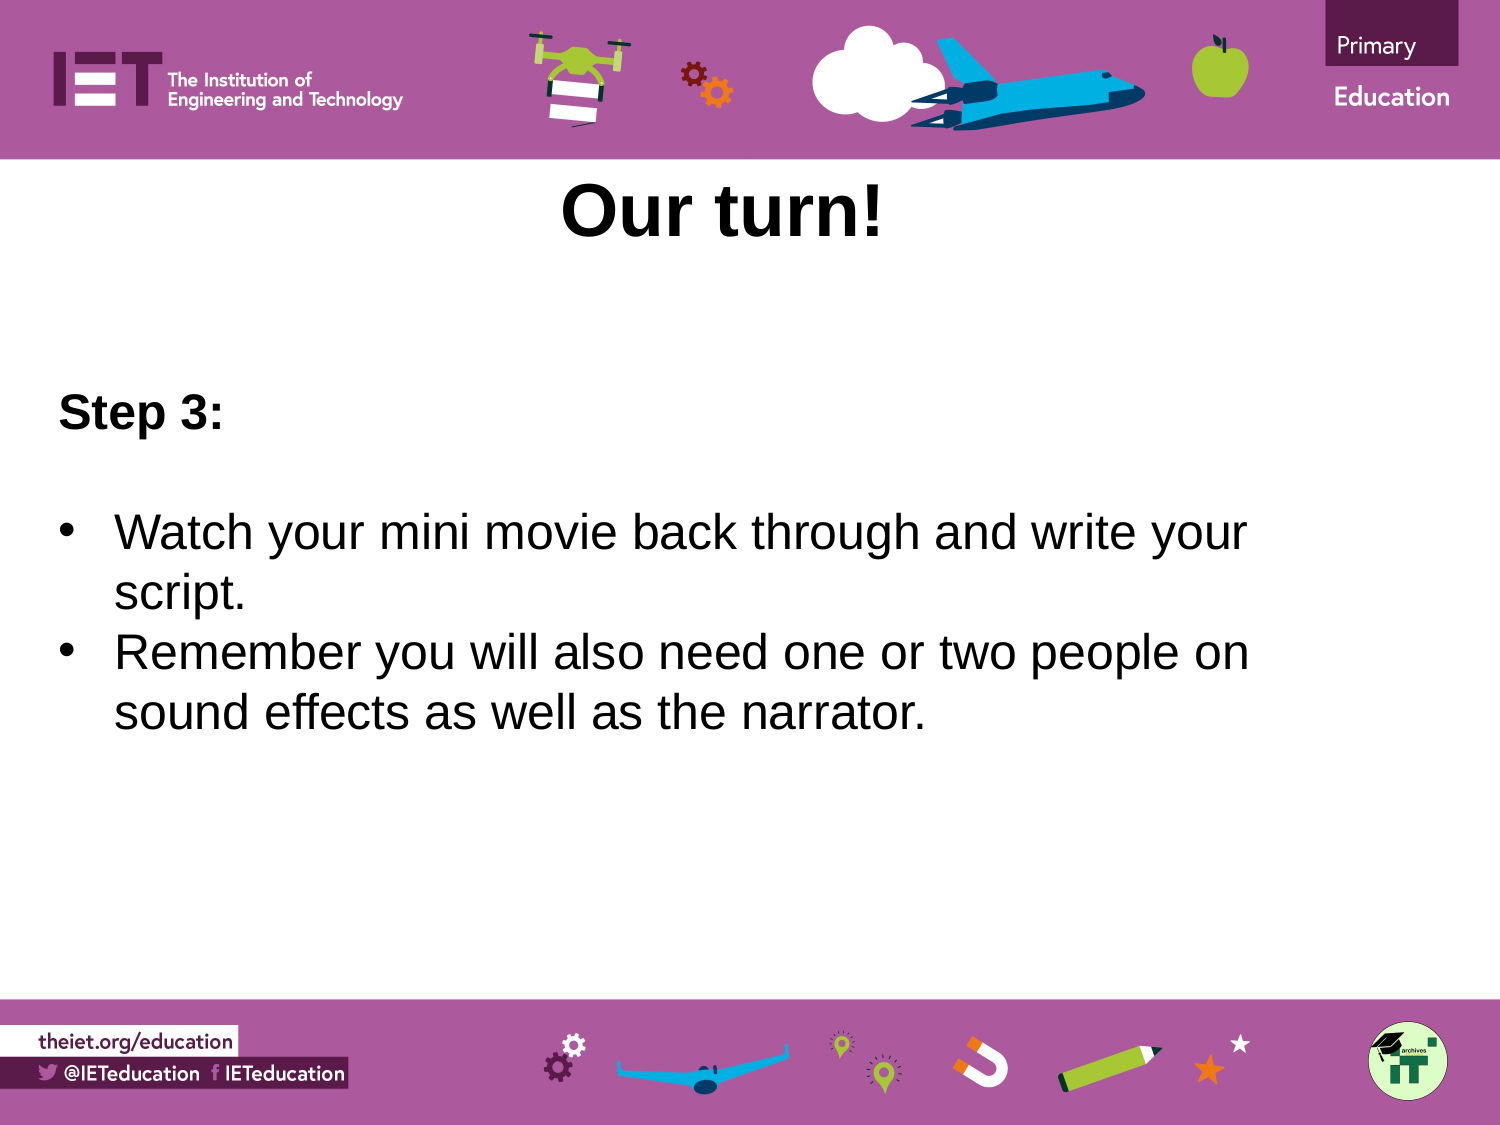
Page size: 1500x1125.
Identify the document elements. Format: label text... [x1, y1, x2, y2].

picture [0, 0, 1500, 1125]
text_box Our turn! [532, 132, 914, 258]
text_box Step 3: Watch your mini movie back through and write your script. Remember you will also need one or two people on sound effects as well as the narrator. [47, 373, 1399, 745]
